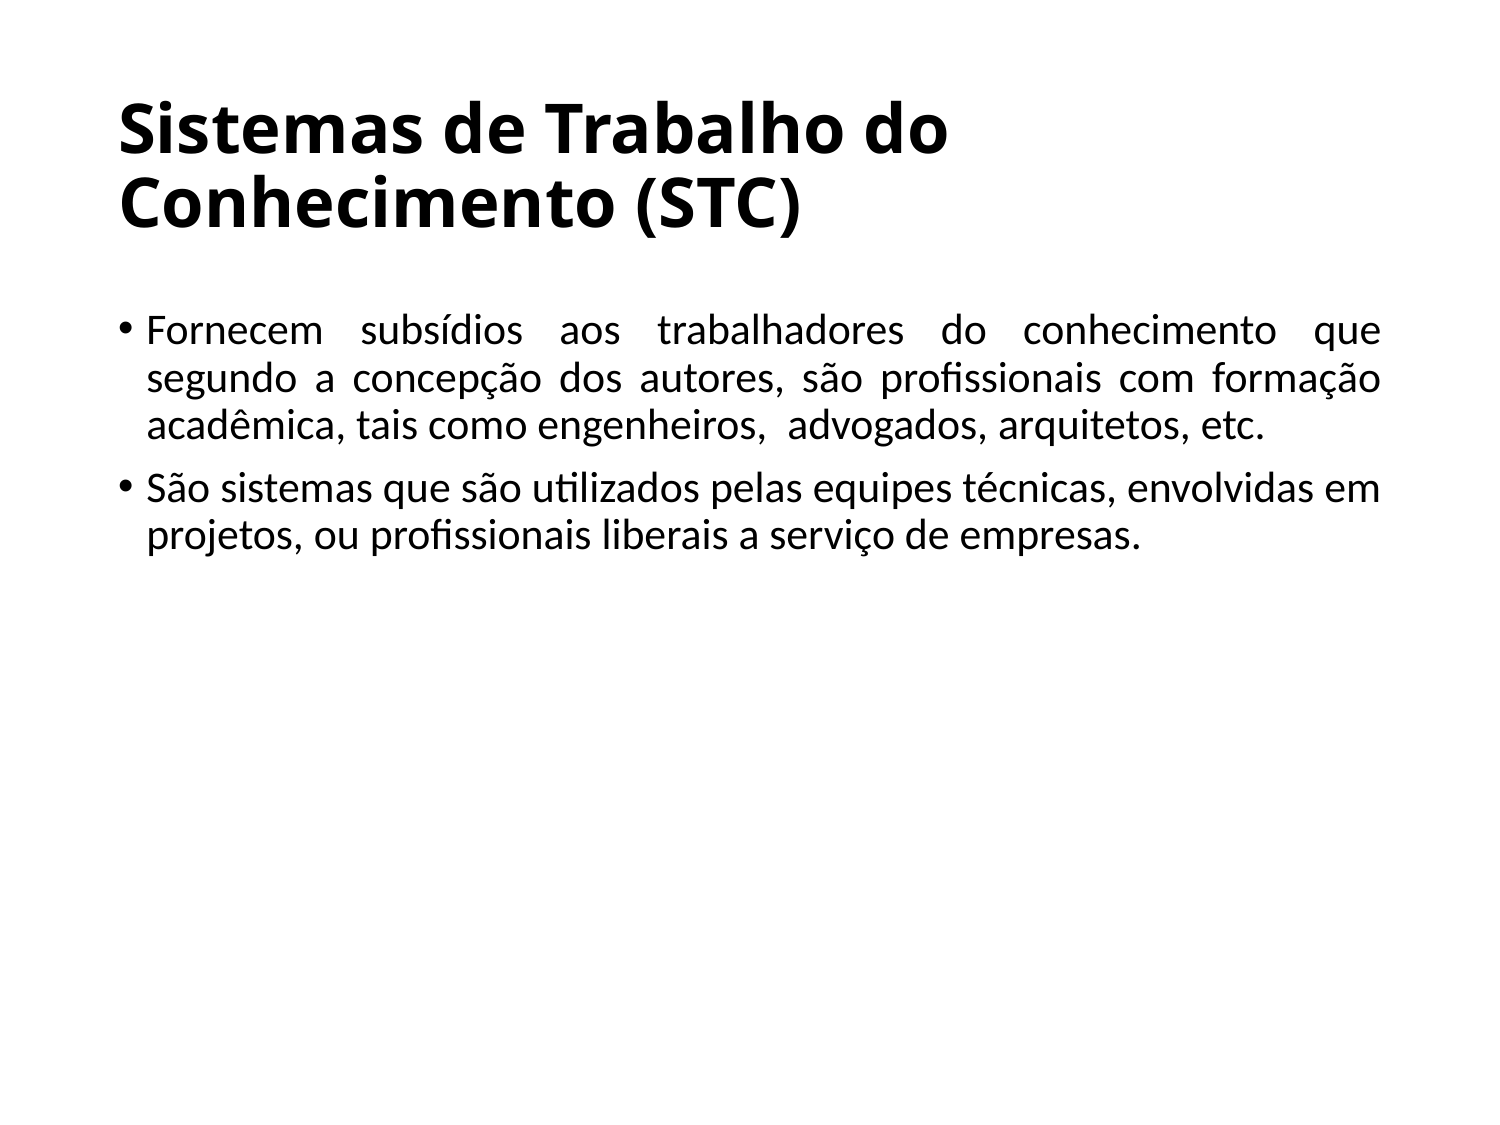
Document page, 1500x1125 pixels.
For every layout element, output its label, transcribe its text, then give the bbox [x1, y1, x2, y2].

list Fornecem subsídios aos trabalhadores do conhecimento que segundo a concepção dos autores, são profissionais com formação acadêmica, tais como engenheiros, advogados, arquitetos, etc. São sistemas que são utilizados pelas equipes técnicas, envolvidas em projetos, ou profissionais liberais a serviço de empresas. [103, 299, 1397, 1014]
title Sistemas de Trabalho do Conhecimento (STC) [103, 59, 1397, 278]
